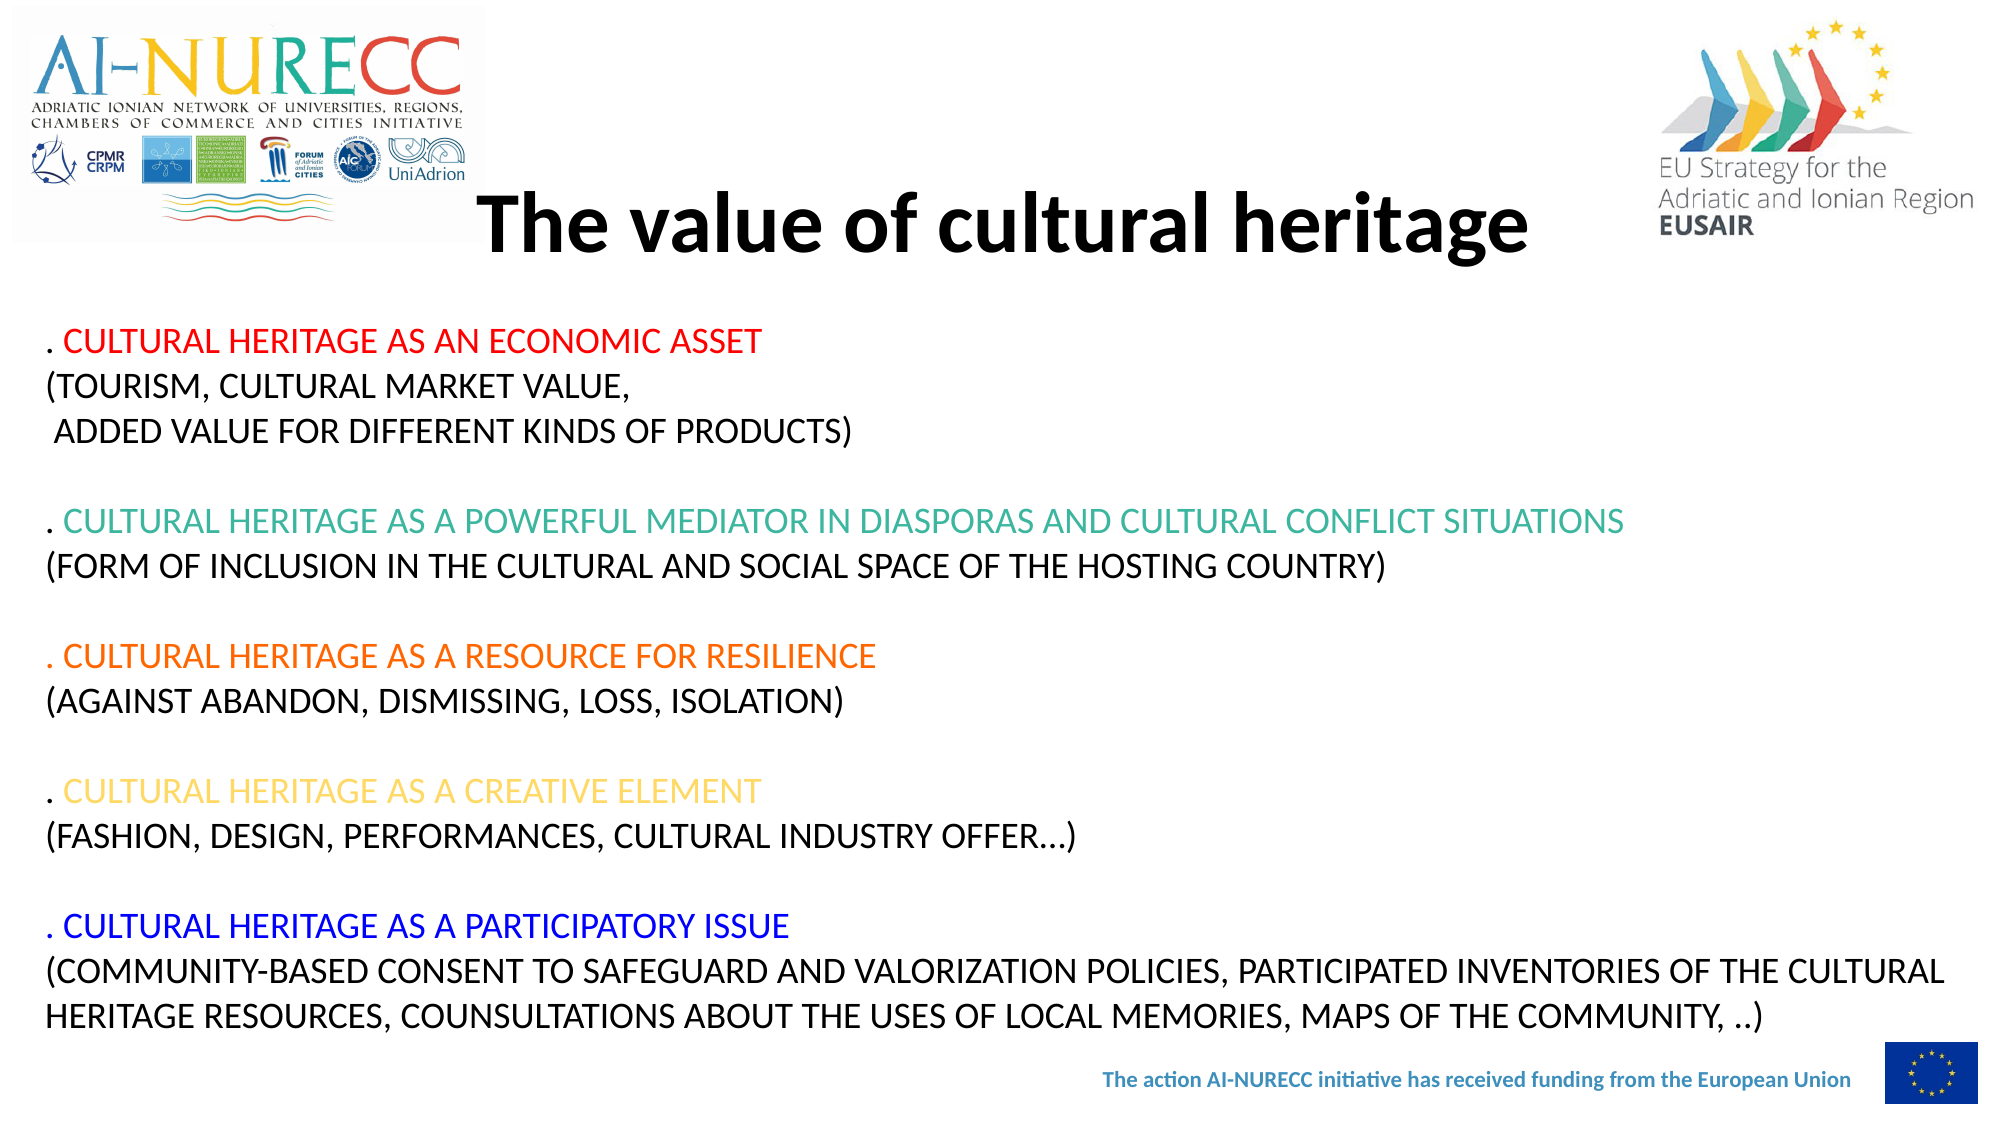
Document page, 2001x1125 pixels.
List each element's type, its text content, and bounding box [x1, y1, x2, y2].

title The value of cultural heritage [461, 134, 1662, 308]
text_box . CULTURAL HERITAGE AS AN ECONOMIC ASSET (TOURISM, CULTURAL MARKET VALUE, ADDED VALUE FOR DIFFERENT KINDS OF PRODUCTS) . CULTURAL HERITAGE AS A POWERFUL MEDIATOR IN DIASPORAS AND CULTURAL CONFLICT SITUATIONS (FORM OF INCLUSION IN THE CULTURAL AND SOCIAL SPACE OF THE HOSTING COUNTRY) . CULTURAL HERITAGE AS A RESOURCE FOR RESILIENCE (AGAINST ABANDON, DISMISSING, LOSS, ISOLATION) . CULTURAL HERITAGE AS A CREATIVE ELEMENT (FASHION, DESIGN, PERFORMANCES, CULTURAL INDUSTRY OFFER…) . CULTURAL HERITAGE AS A PARTICIPATORY ISSUE (COMMUNITY-BASED CONSENT TO SAFEGUARD AND VALORIZATION POLICIES, PARTICIPATED INVENTORIES OF THE CULTURAL HERITAGE RESOURCES, COUNSULTATIONS ABOUT THE USES OF LOCAL MEMORIES, MAPS OF THE COMMUNITY, ..) [30, 308, 1962, 1044]
picture [1885, 1042, 1978, 1104]
picture [12, 6, 485, 243]
picture [1637, 9, 1978, 243]
text_box [396, 489, 427, 550]
